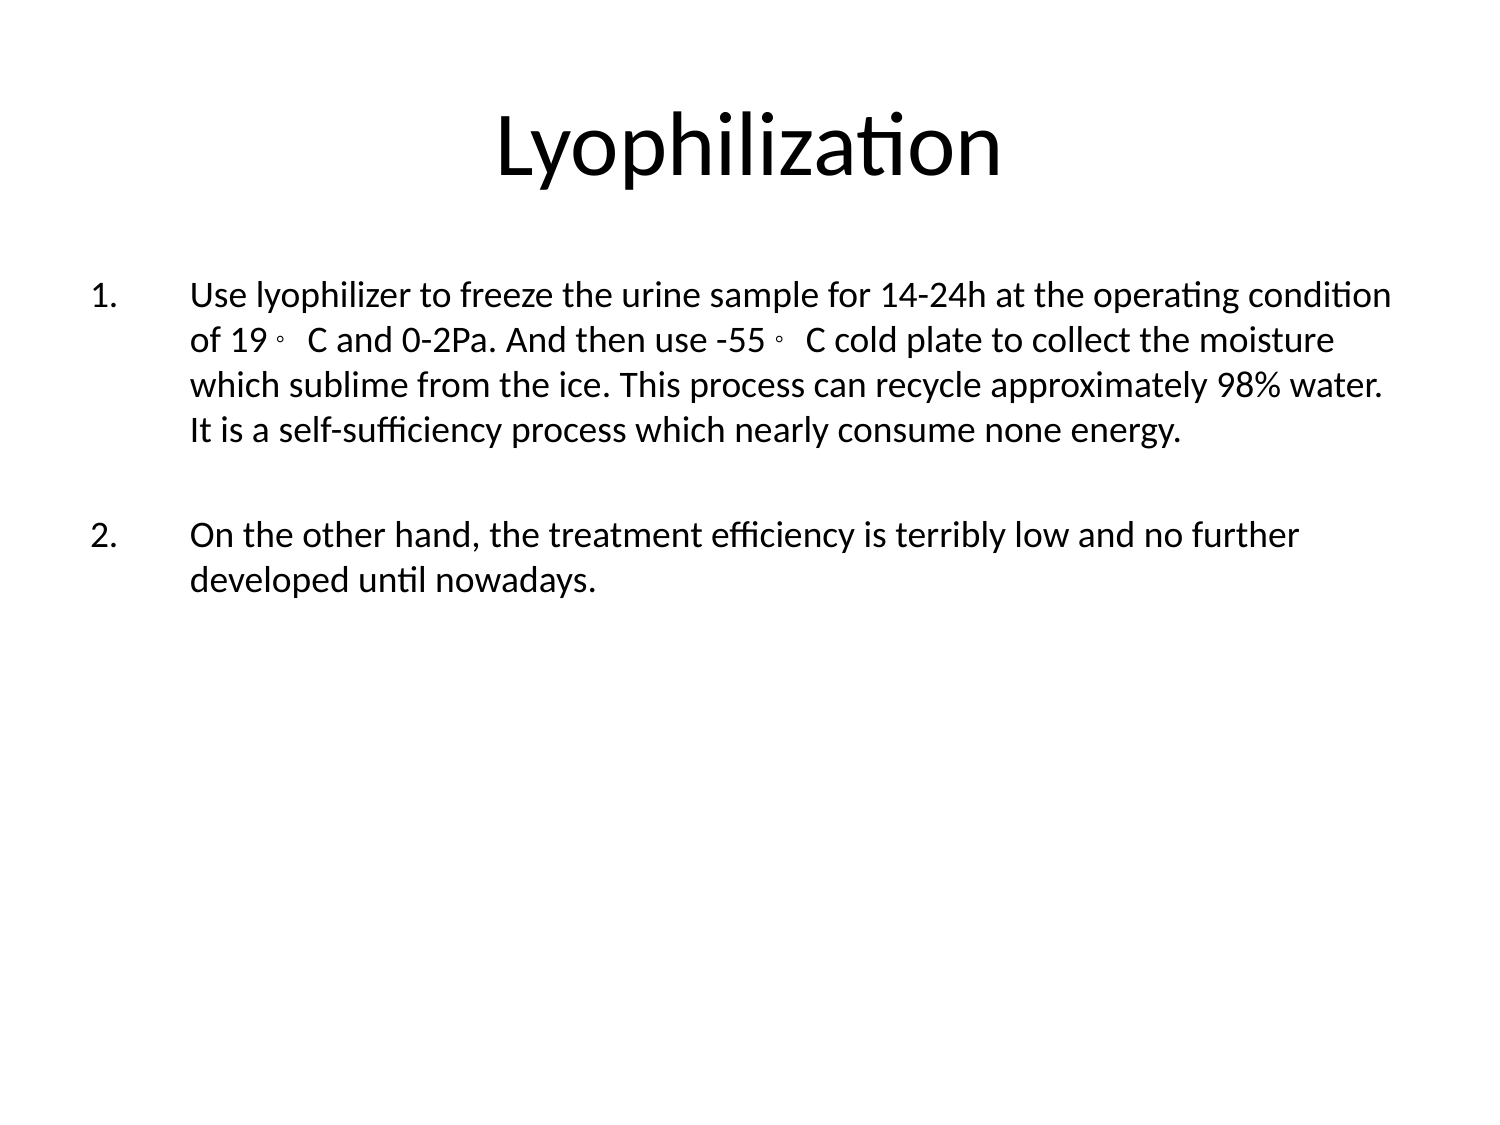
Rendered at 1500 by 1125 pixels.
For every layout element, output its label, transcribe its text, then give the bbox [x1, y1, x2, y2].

title Lyophilization [75, 45, 1425, 233]
list Use lyophilizer to freeze the urine sample for 14-24h at the operating condition of 19。C and 0-2Pa. And then use -55。C cold plate to collect the moisture which sublime from the ice. This process can recycle approximately 98% water. It is a self-sufficiency process which nearly consume none energy. On the other hand, the treatment efficiency is terribly low and no further developed until nowadays. [75, 262, 1425, 1005]
